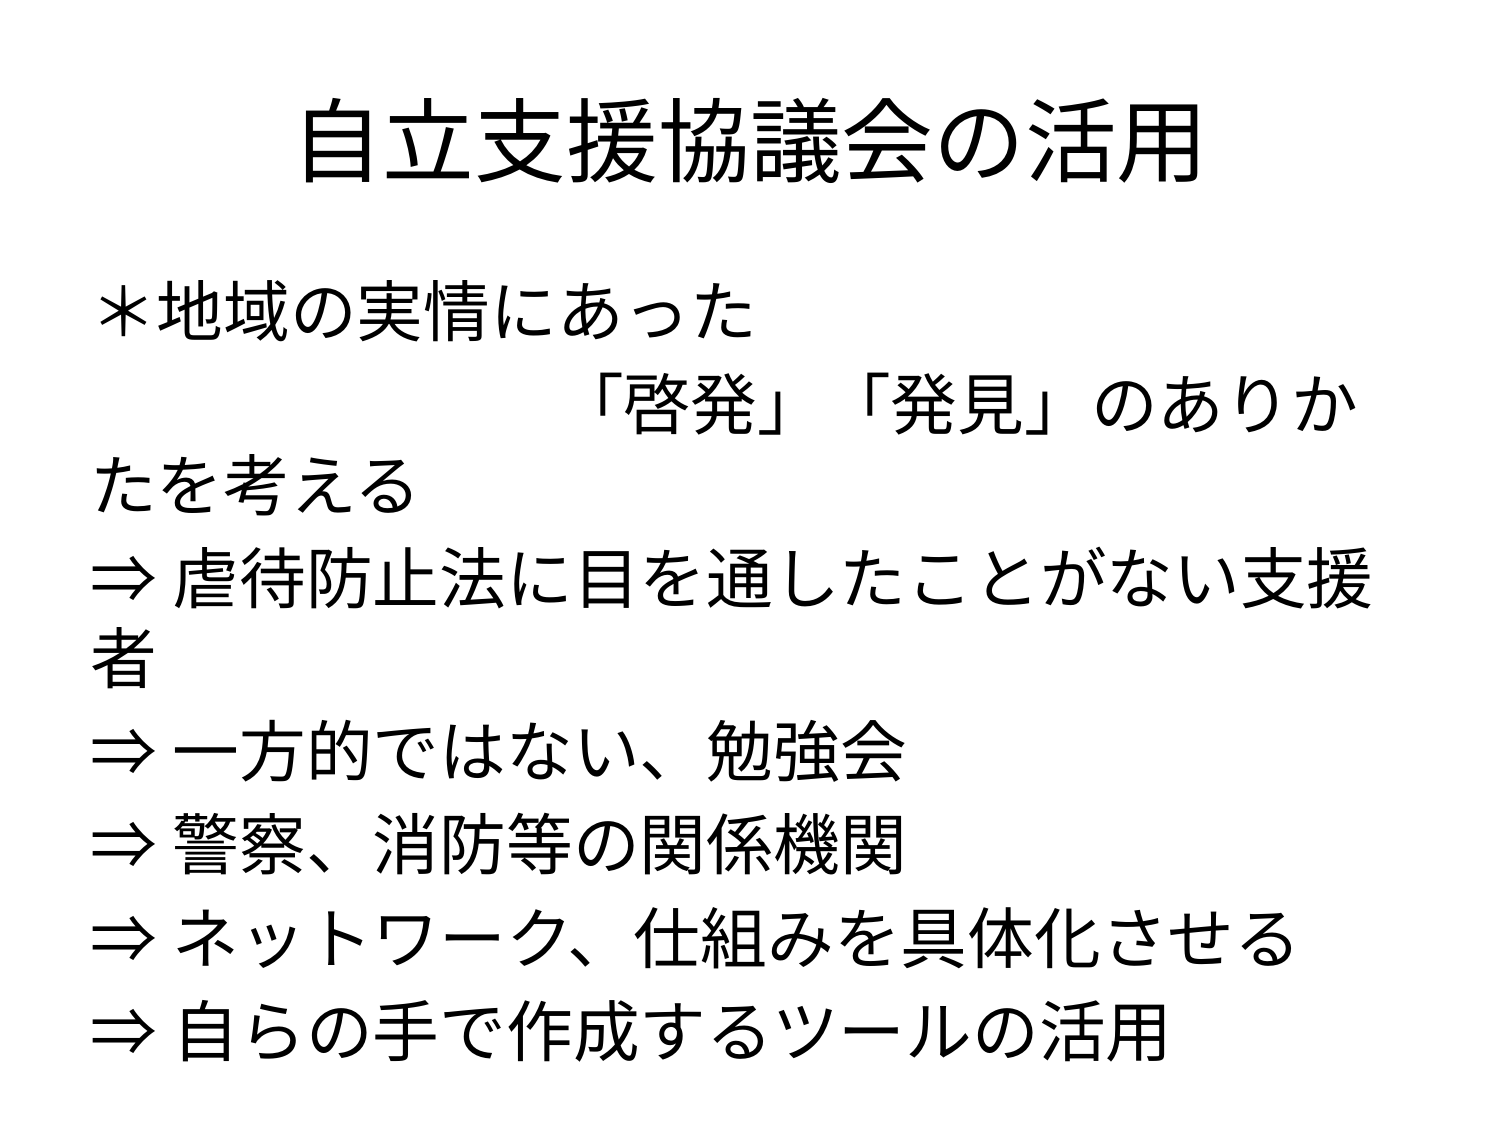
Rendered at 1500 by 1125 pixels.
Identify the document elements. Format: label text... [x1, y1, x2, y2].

title 自立支援協議会の活用 [75, 45, 1425, 233]
list ＊地域の実情にあった 「啓発」「発見」のありかたを考える ⇒虐待防止法に目を通したことがない支援者 ⇒一方的ではない、勉強会 ⇒警察、消防等の関係機関 ⇒ネットワーク、仕組みを具体化させる ⇒自らの手で作成するツールの活用 [75, 262, 1425, 1005]
